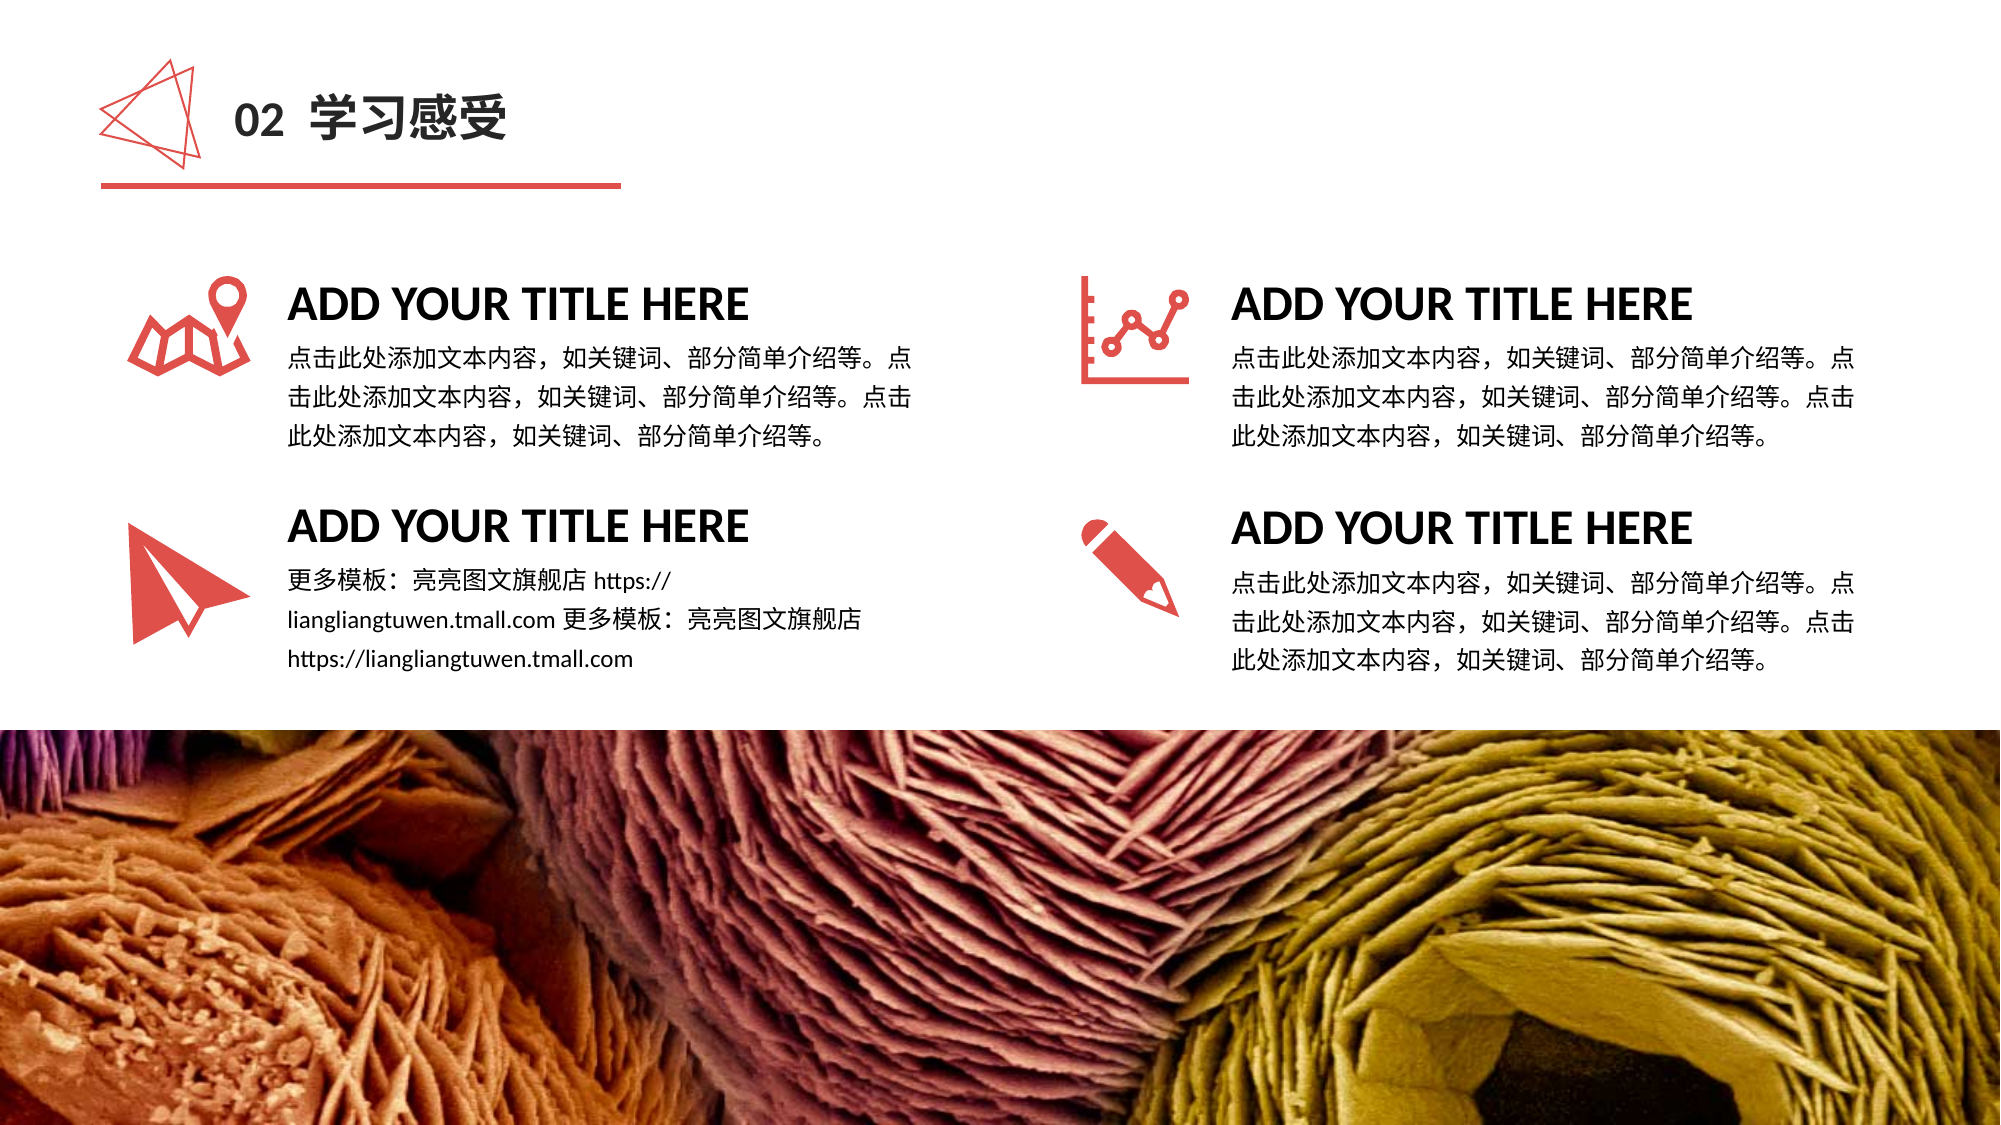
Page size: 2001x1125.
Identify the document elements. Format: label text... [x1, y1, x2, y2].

text_box [128, 522, 251, 645]
text_box [208, 276, 247, 338]
text_box ADD YOUR TITLE HERE [272, 263, 936, 338]
text_box [1081, 276, 1189, 385]
text_box 更多模板：亮亮图文旗舰店https://liangliangtuwen.tmall.com更多模板：亮亮图文旗舰店https://liangliangtuwen.tmall.com [272, 560, 936, 680]
text_box ADD YOUR TITLE HERE [1216, 487, 1880, 563]
list 02 学习感受 [219, 85, 720, 151]
text_box 点击此处添加文本内容，如关键词、部分简单介绍等。点击此处添加文本内容，如关键词、部分简单介绍等。点击此处添加文本内容，如关键词、部分简单介绍等。 [1216, 563, 1880, 683]
text_box ADD YOUR TITLE HERE [1216, 263, 1880, 338]
text_box 点击此处添加文本内容，如关键词、部分简单介绍等。点击此处添加文本内容，如关键词、部分简单介绍等。点击此处添加文本内容，如关键词、部分简单介绍等。 [1216, 338, 1880, 459]
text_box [1081, 519, 1180, 618]
picture [0, 730, 2000, 1125]
text_box ADD YOUR TITLE HERE [272, 484, 936, 560]
text_box 点击此处添加文本内容，如关键词、部分简单介绍等。点击此处添加文本内容，如关键词、部分简单介绍等。点击此处添加文本内容，如关键词、部分简单介绍等。 [272, 338, 936, 459]
text_box [127, 314, 251, 377]
